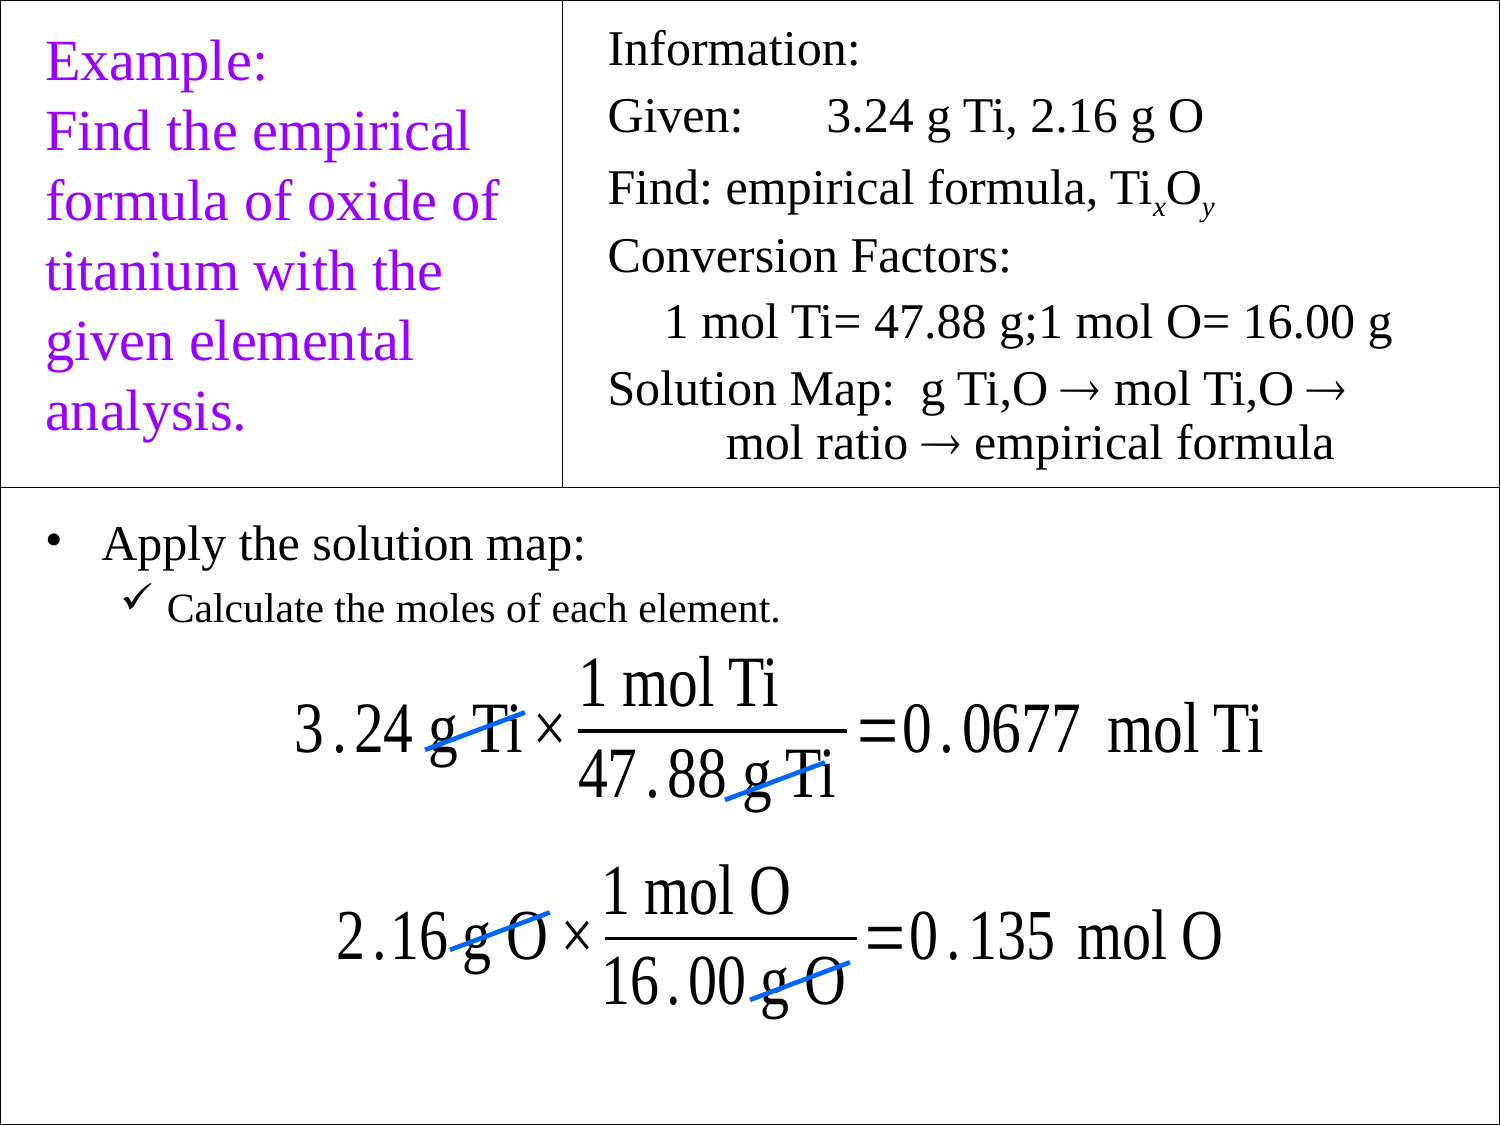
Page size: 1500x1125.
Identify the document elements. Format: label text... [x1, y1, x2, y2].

text_box Apply the solution map: Calculate the moles of each element. [0, 488, 1500, 1125]
text_box Information: Given: 3.24 g Ti, 2.16 g O Find: empirical formula, TixOy Conversion Factors: 1 mol Ti= 47.88 g;1 mol O= 16.00 g Solution Map: g Ti,O  mol Ti,O  mol ratio  empirical formula [563, 0, 1500, 488]
text_box Example: Find the empirical formula of oxide of titanium with the given elemental analysis. [0, 0, 563, 488]
